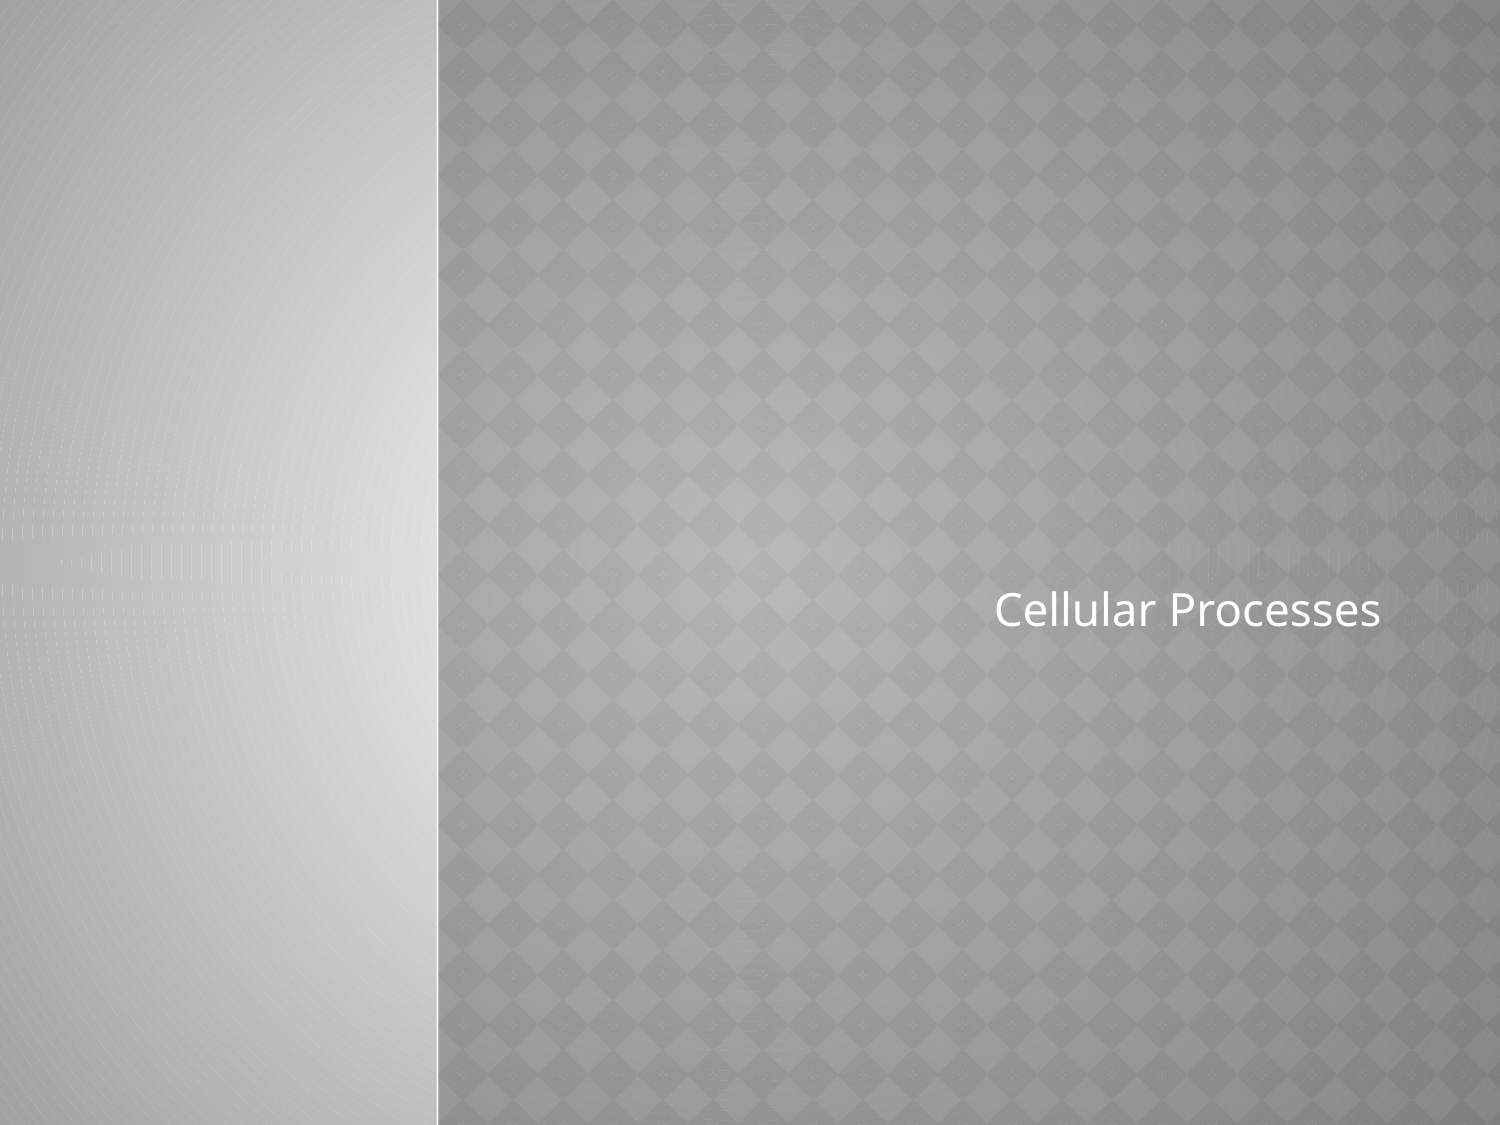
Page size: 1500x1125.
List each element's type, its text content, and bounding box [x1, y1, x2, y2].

subtitle Cellular Processes [550, 580, 1390, 762]
